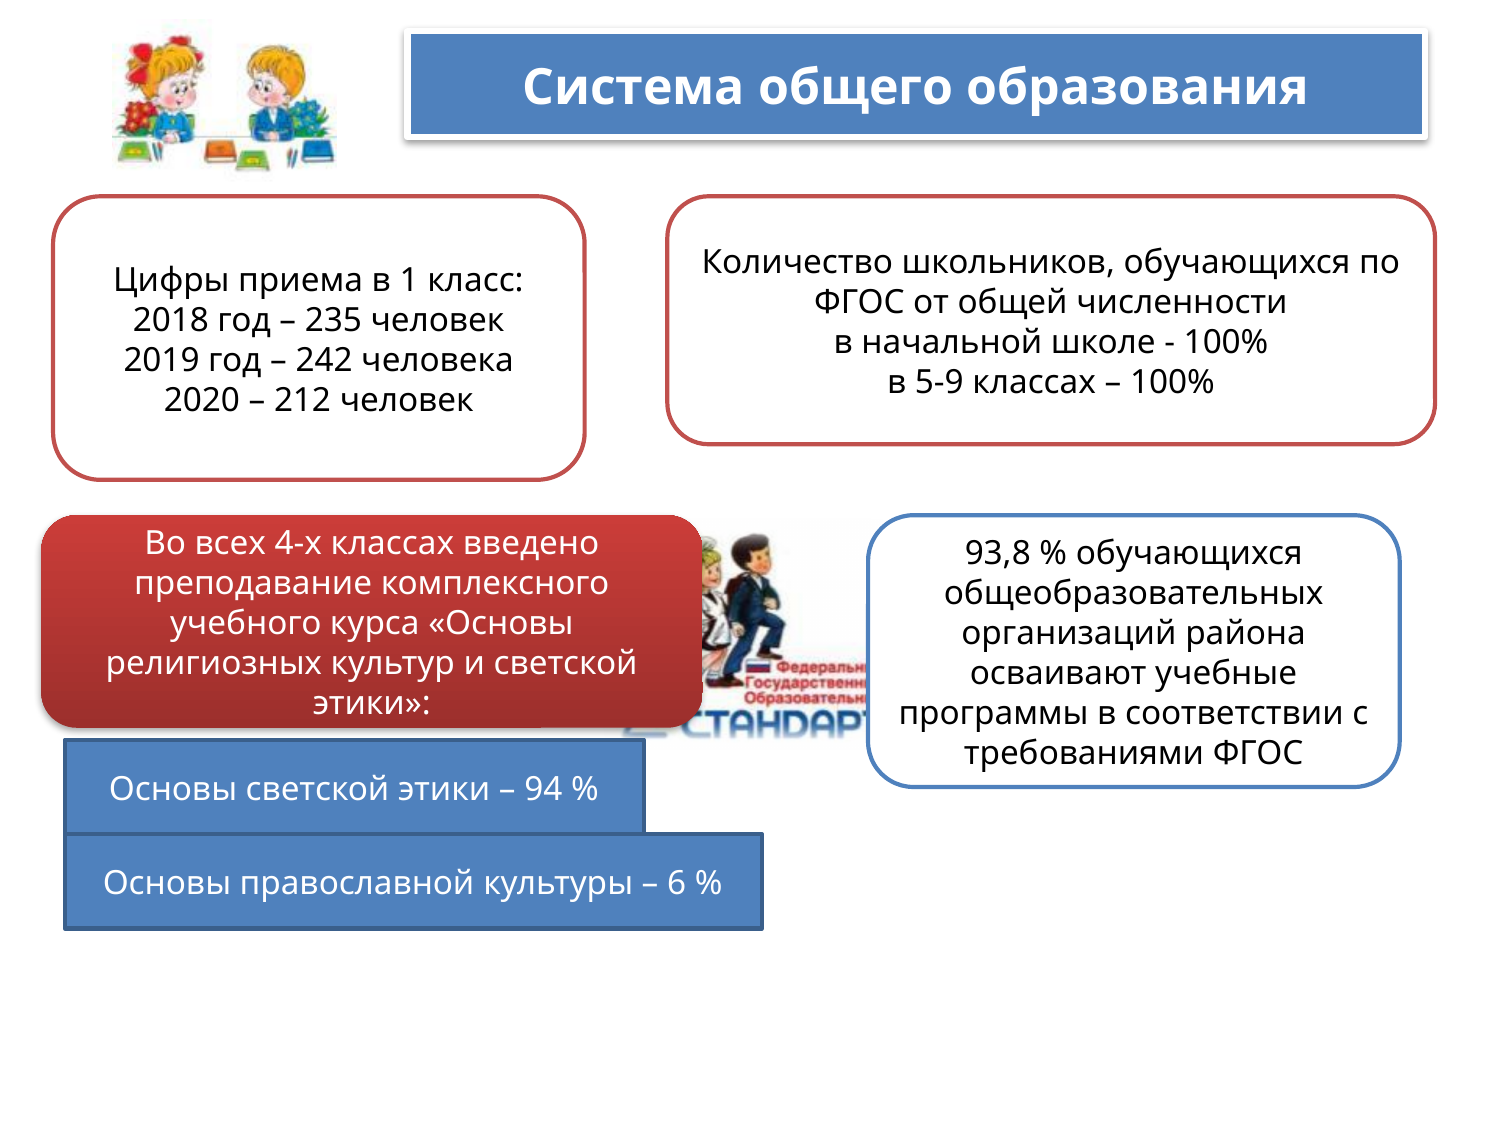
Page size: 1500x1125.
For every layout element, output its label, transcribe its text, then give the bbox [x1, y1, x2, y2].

text_box Основы православной культуры – 6 % [63, 832, 764, 931]
text_box Во всех 4-х классах введено преподавание комплексного учебного курса «Основы религиозных культур и светской этики»: [41, 515, 604, 728]
title Система общего образования [404, 28, 1428, 140]
text_box 93,8 % обучающихся общеобразовательных организаций района осваивают учебные программы в соответствии с требованиями ФГОС [869, 513, 1402, 790]
text_box Цифры приема в 1 класс: 2018 год – 235 человек 2019 год – 242 человека 2020 – 212 человек [50, 194, 587, 482]
picture [111, 18, 337, 188]
text_box Количество школьников, обучающихся по ФГОС от общей численности в начальной школе - 100% в 5-9 классах – 100% [665, 194, 1438, 447]
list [602, 516, 898, 751]
text_box Основы светской этики – 94 % [63, 738, 646, 832]
